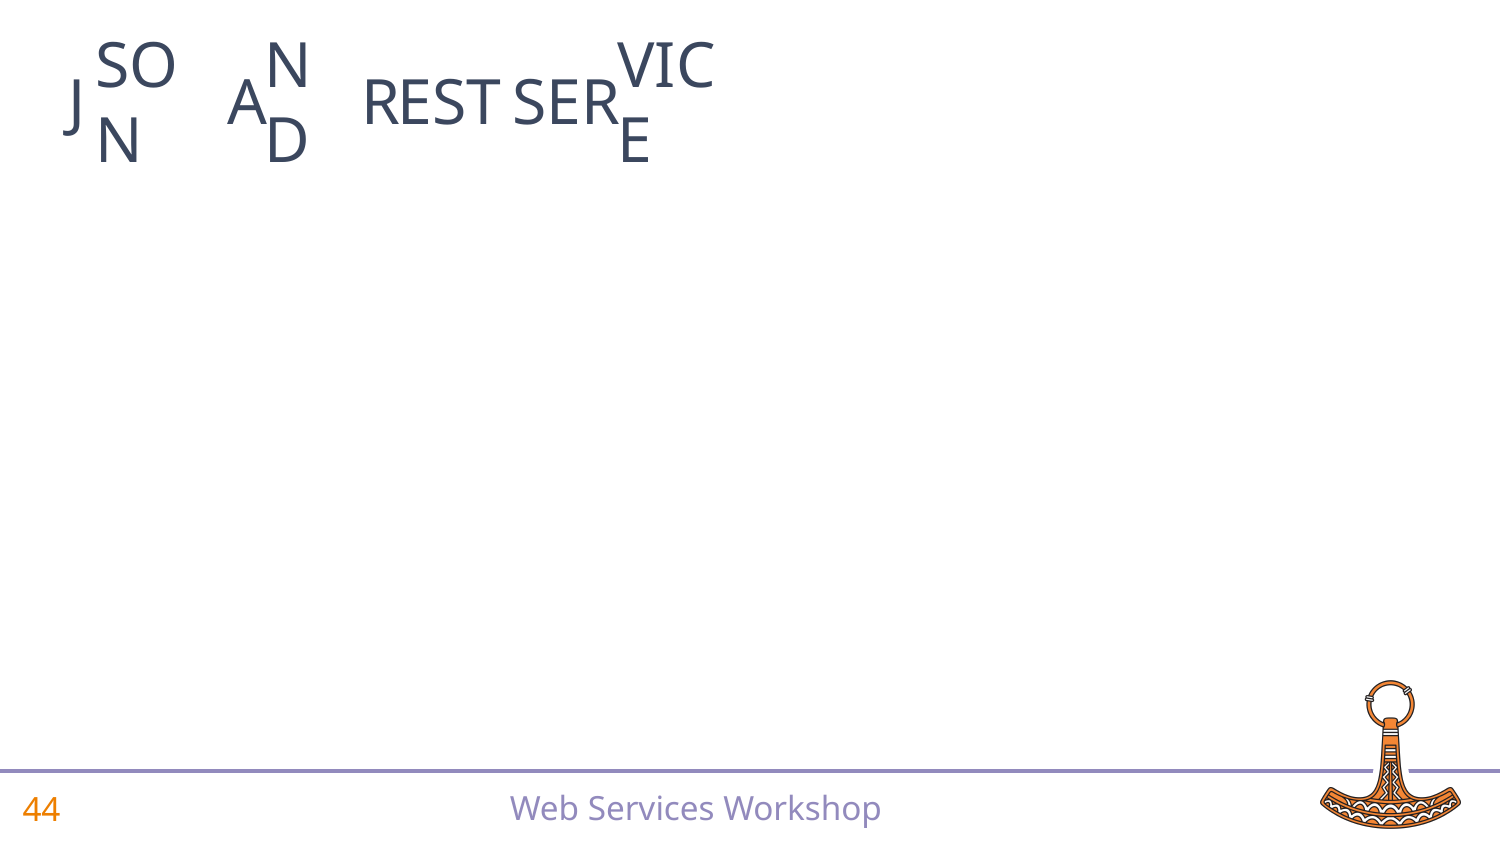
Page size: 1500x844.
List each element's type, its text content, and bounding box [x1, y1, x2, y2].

text_box SON [80, 43, 212, 156]
text_box J [53, 43, 80, 156]
text_box SER [497, 43, 602, 156]
text_box EST [382, 43, 497, 156]
text_box A [212, 43, 249, 156]
text_box R [346, 43, 382, 156]
text_box VICE [602, 43, 760, 156]
text_box ND [249, 43, 346, 156]
picture [1320, 680, 1461, 829]
